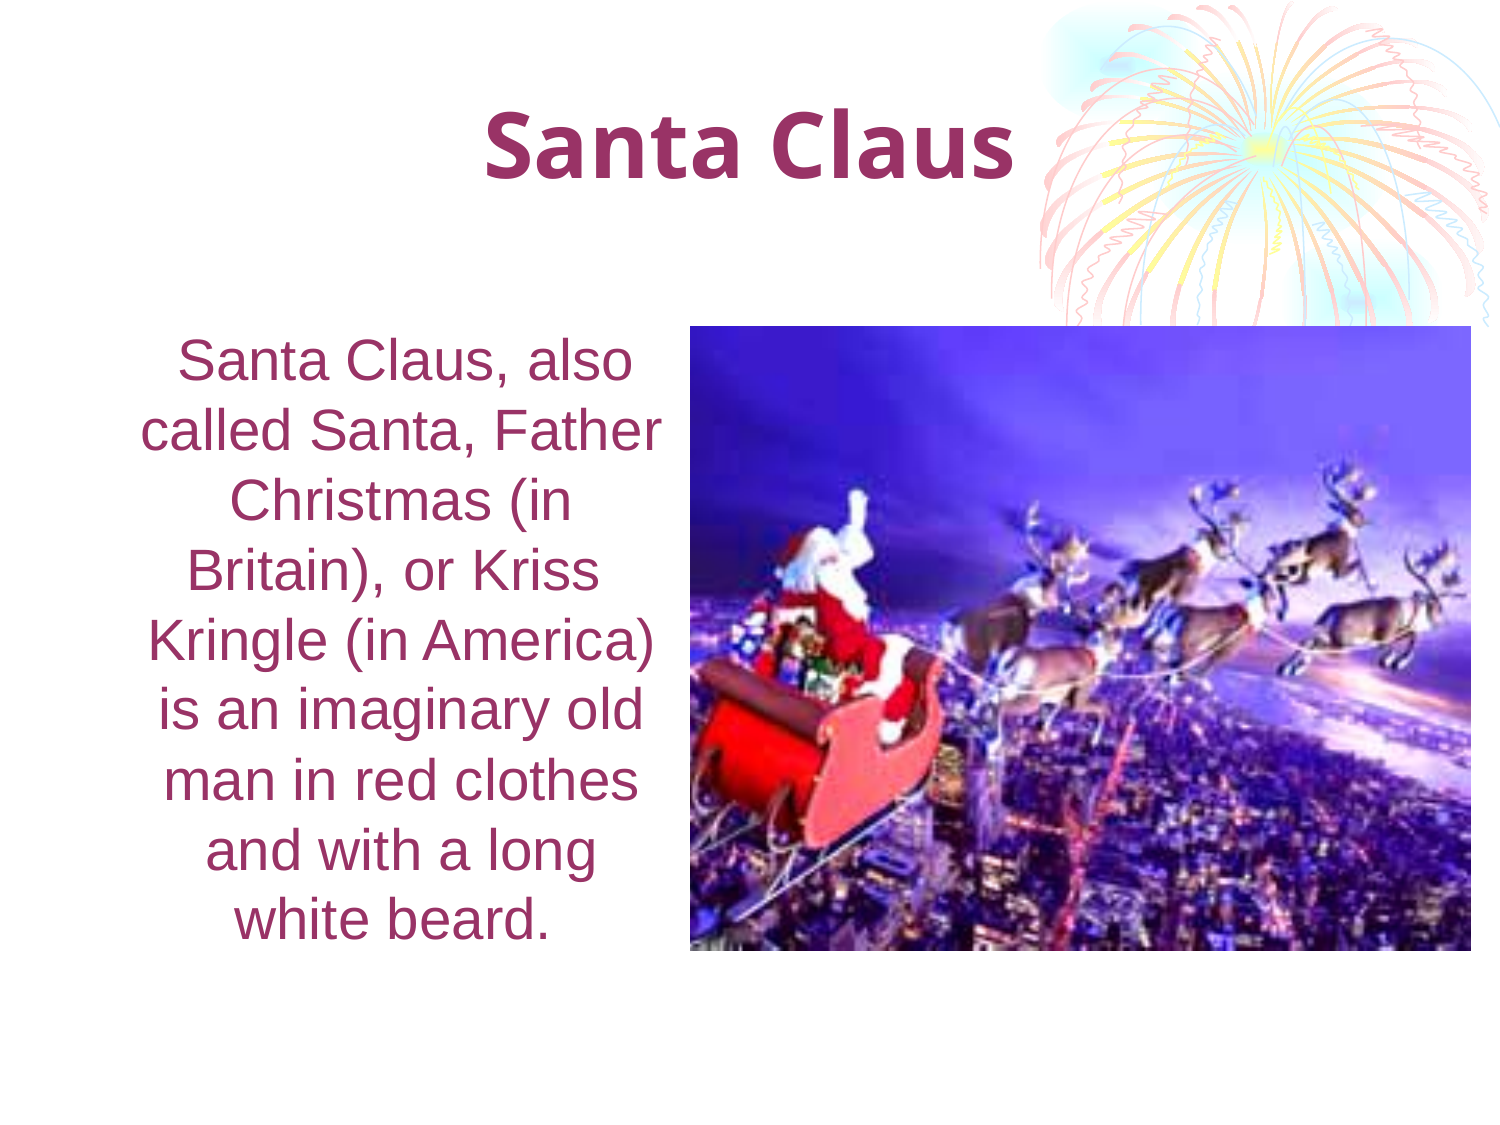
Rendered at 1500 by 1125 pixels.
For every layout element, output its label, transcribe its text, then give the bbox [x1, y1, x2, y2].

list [690, 326, 1471, 951]
title Santa Claus [112, 49, 1388, 235]
list Santa Claus, also called Santa, Father Christmas (in Britain), or Kriss Kringle (in America) is an imaginary old man in red clothes and with a long white beard. [64, 314, 683, 1000]
